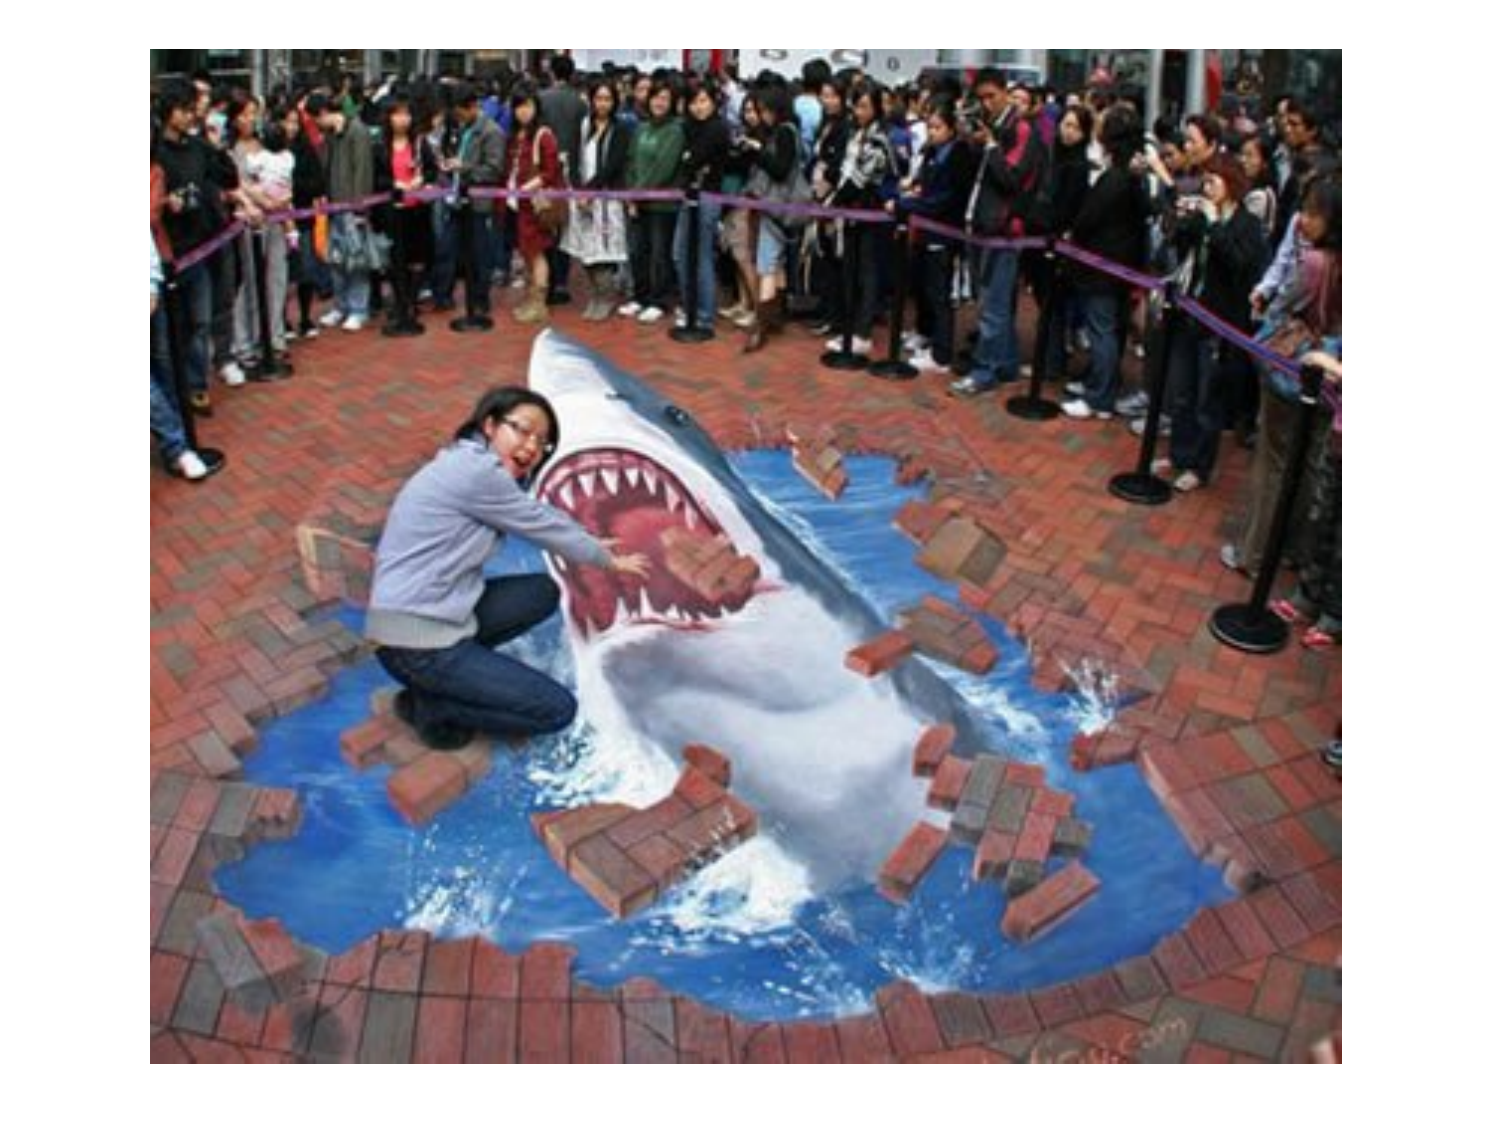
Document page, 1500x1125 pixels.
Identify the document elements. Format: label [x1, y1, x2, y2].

picture [149, 49, 1343, 1064]
